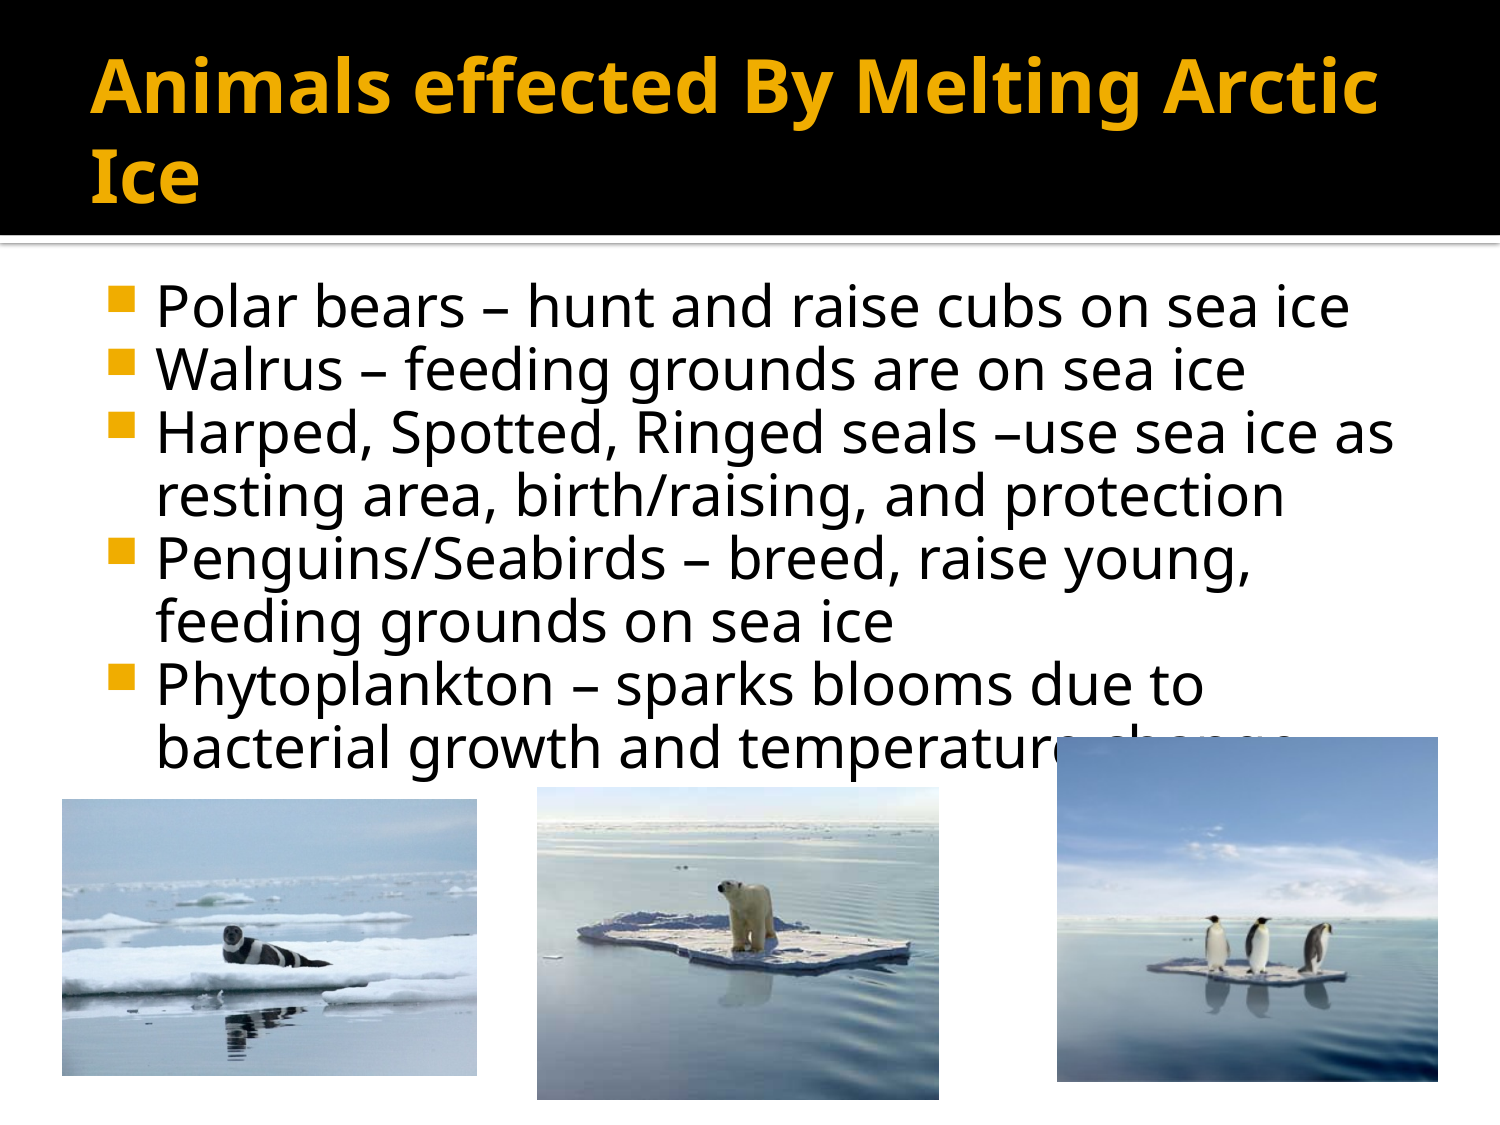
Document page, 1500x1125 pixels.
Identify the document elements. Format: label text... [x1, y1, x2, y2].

title Animals effected By Melting Arctic Ice [75, 25, 1425, 231]
picture [537, 787, 939, 1100]
picture [62, 799, 477, 1076]
picture [1056, 737, 1438, 1082]
list Polar bears – hunt and raise cubs on sea ice Walrus – feeding grounds are on sea ice Harped, Spotted, Ringed seals –use sea ice as resting area, birth/raising, and protection Penguins/Seabirds – breed, raise young, feeding grounds on sea ice Phytoplankton – sparks blooms due to bacterial growth and temperature change [74, 262, 1426, 1088]
